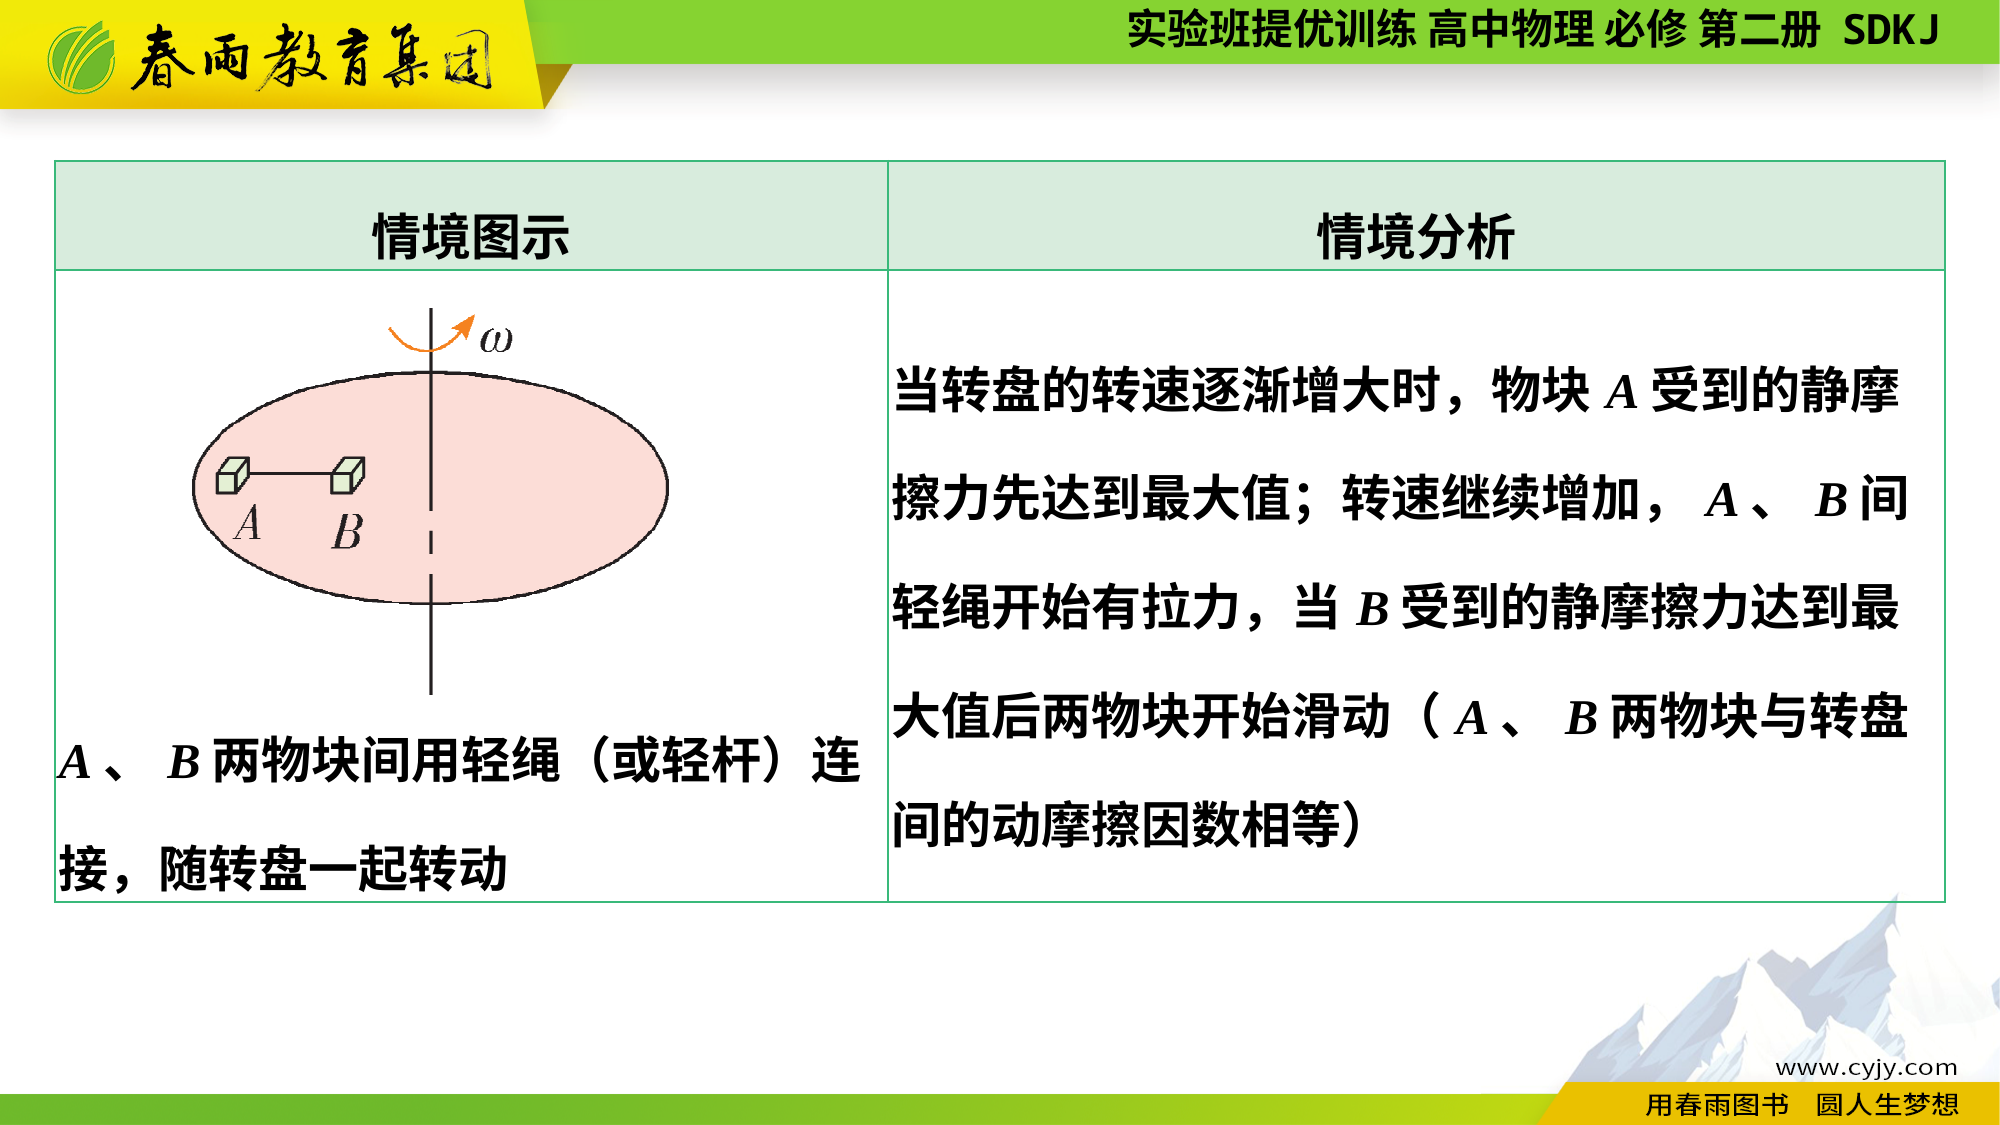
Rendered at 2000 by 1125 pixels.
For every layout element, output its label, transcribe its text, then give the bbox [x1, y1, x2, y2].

table_cell 当转盘的转速逐渐增大时，物块A受到的静摩擦力先达到最大值；转速继续增加，A、B间轻绳开始有拉力，当B受到的静摩擦力达到最大值后两物块开始滑动（A、B两物块与转盘间的动摩擦因数相等） [889, 271, 1944, 901]
table_header 情境分析 [889, 162, 1944, 269]
table_cell A、B两物块间用轻绳（或轻杆）连接，随转盘一起转动 [56, 271, 887, 901]
picture [0, 0, 2000, 1125]
table_header 情境图示 [56, 162, 887, 269]
